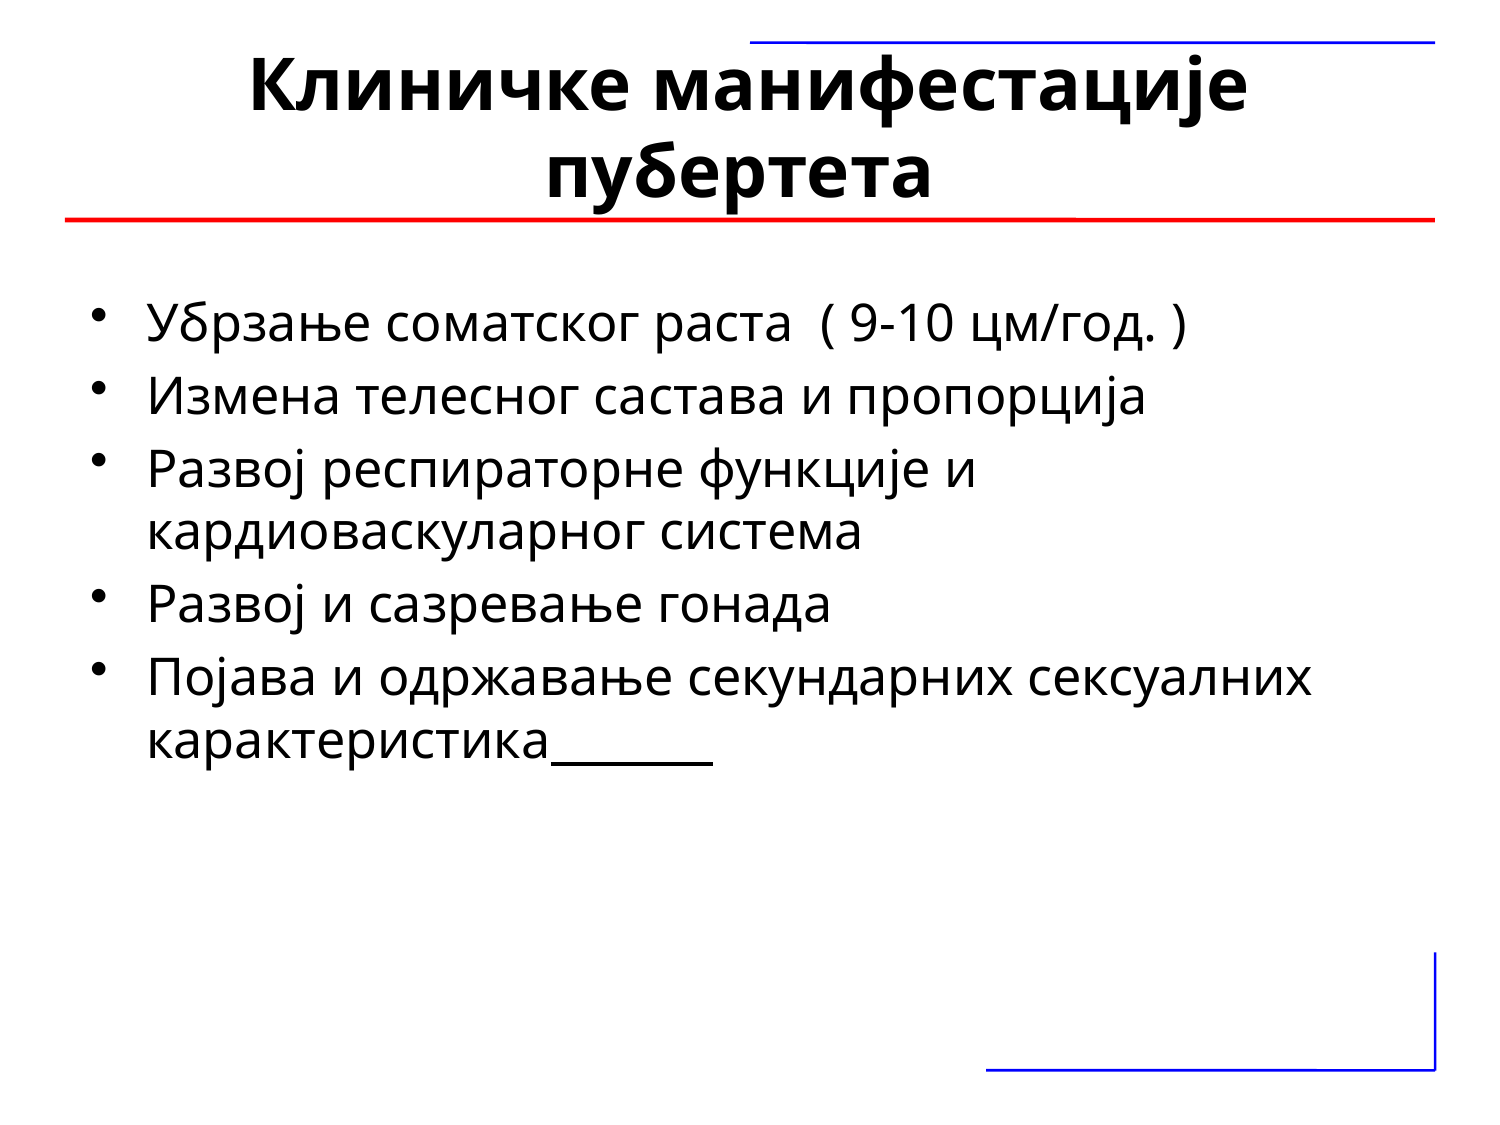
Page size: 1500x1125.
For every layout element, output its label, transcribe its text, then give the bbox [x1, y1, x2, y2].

title Клиничке манифестације пубертета [74, 19, 1424, 221]
list Убрзање соматског раста ( 9-10 цм/год. ) Измена телесног састава и пропорција Развој респираторне функције и кардиоваскуларног система Развој и сазревање гонада Појава и одржавање секундарних сексуалних карактеристика [74, 281, 1426, 1006]
